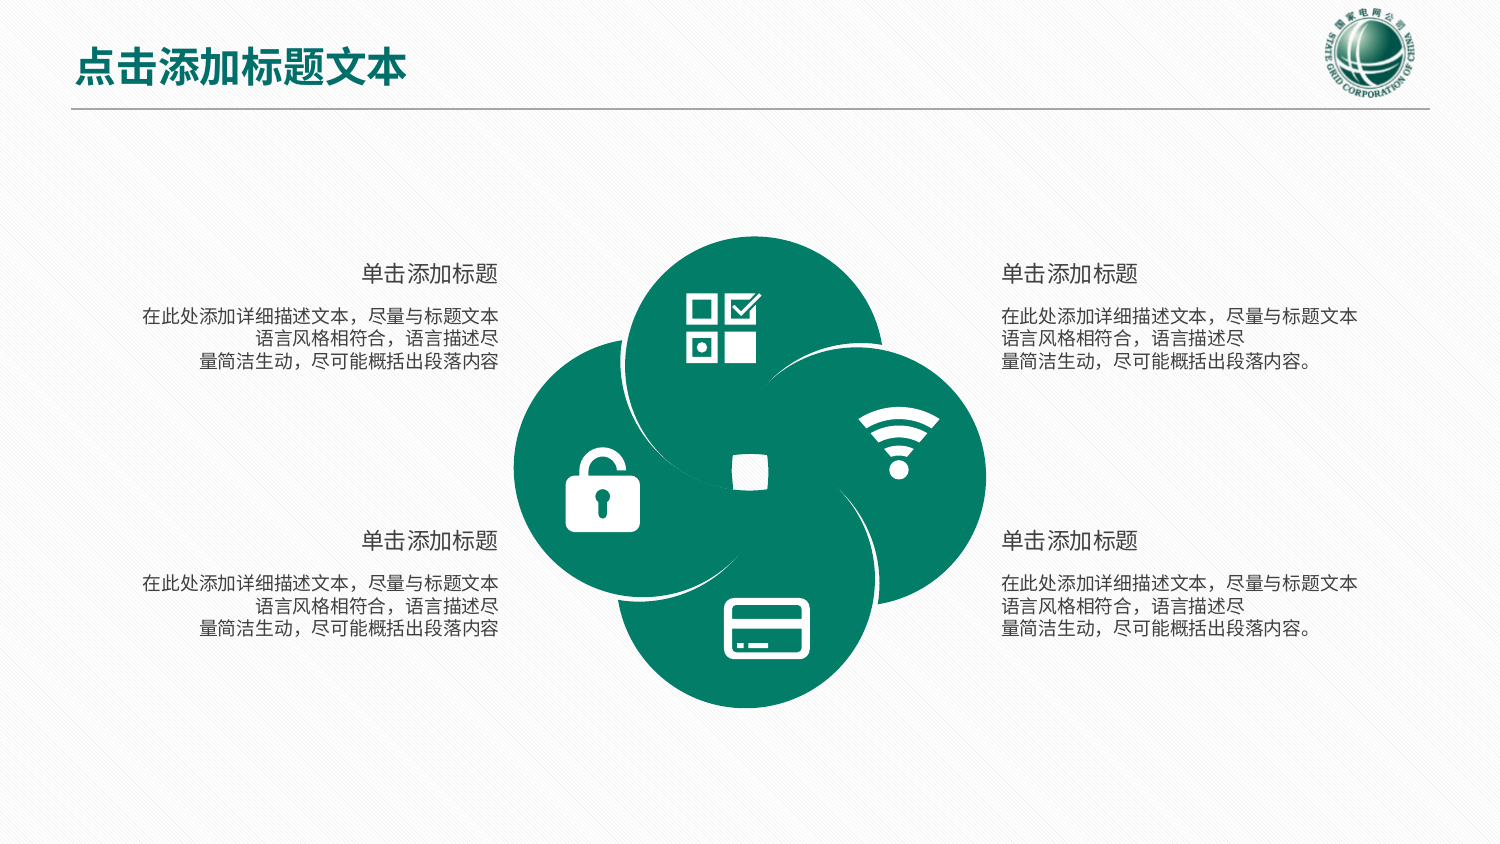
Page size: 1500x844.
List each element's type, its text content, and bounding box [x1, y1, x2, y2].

text_box 单击添加标题 在此处添加详细描述文本，尽量与标题文本 语言风格相符合，语言描述尽 量简洁生动，尽可能概括出段落内容 [88, 252, 513, 380]
picture [1317, 5, 1423, 110]
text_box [513, 236, 987, 709]
text_box 点击添加标题文本 [59, 33, 424, 99]
text_box 单击添加标题 在此处添加详细描述文本，尽量与标题文本 语言风格相符合，语言描述尽 量简洁生动，尽可能概括出段落内容。 [987, 252, 1412, 380]
text_box 单击添加标题 在此处添加详细描述文本，尽量与标题文本 语言风格相符合，语言描述尽 量简洁生动，尽可能概括出段落内容 [88, 519, 513, 647]
text_box 单击添加标题 在此处添加详细描述文本，尽量与标题文本 语言风格相符合，语言描述尽 量简洁生动，尽可能概括出段落内容。 [987, 519, 1412, 647]
